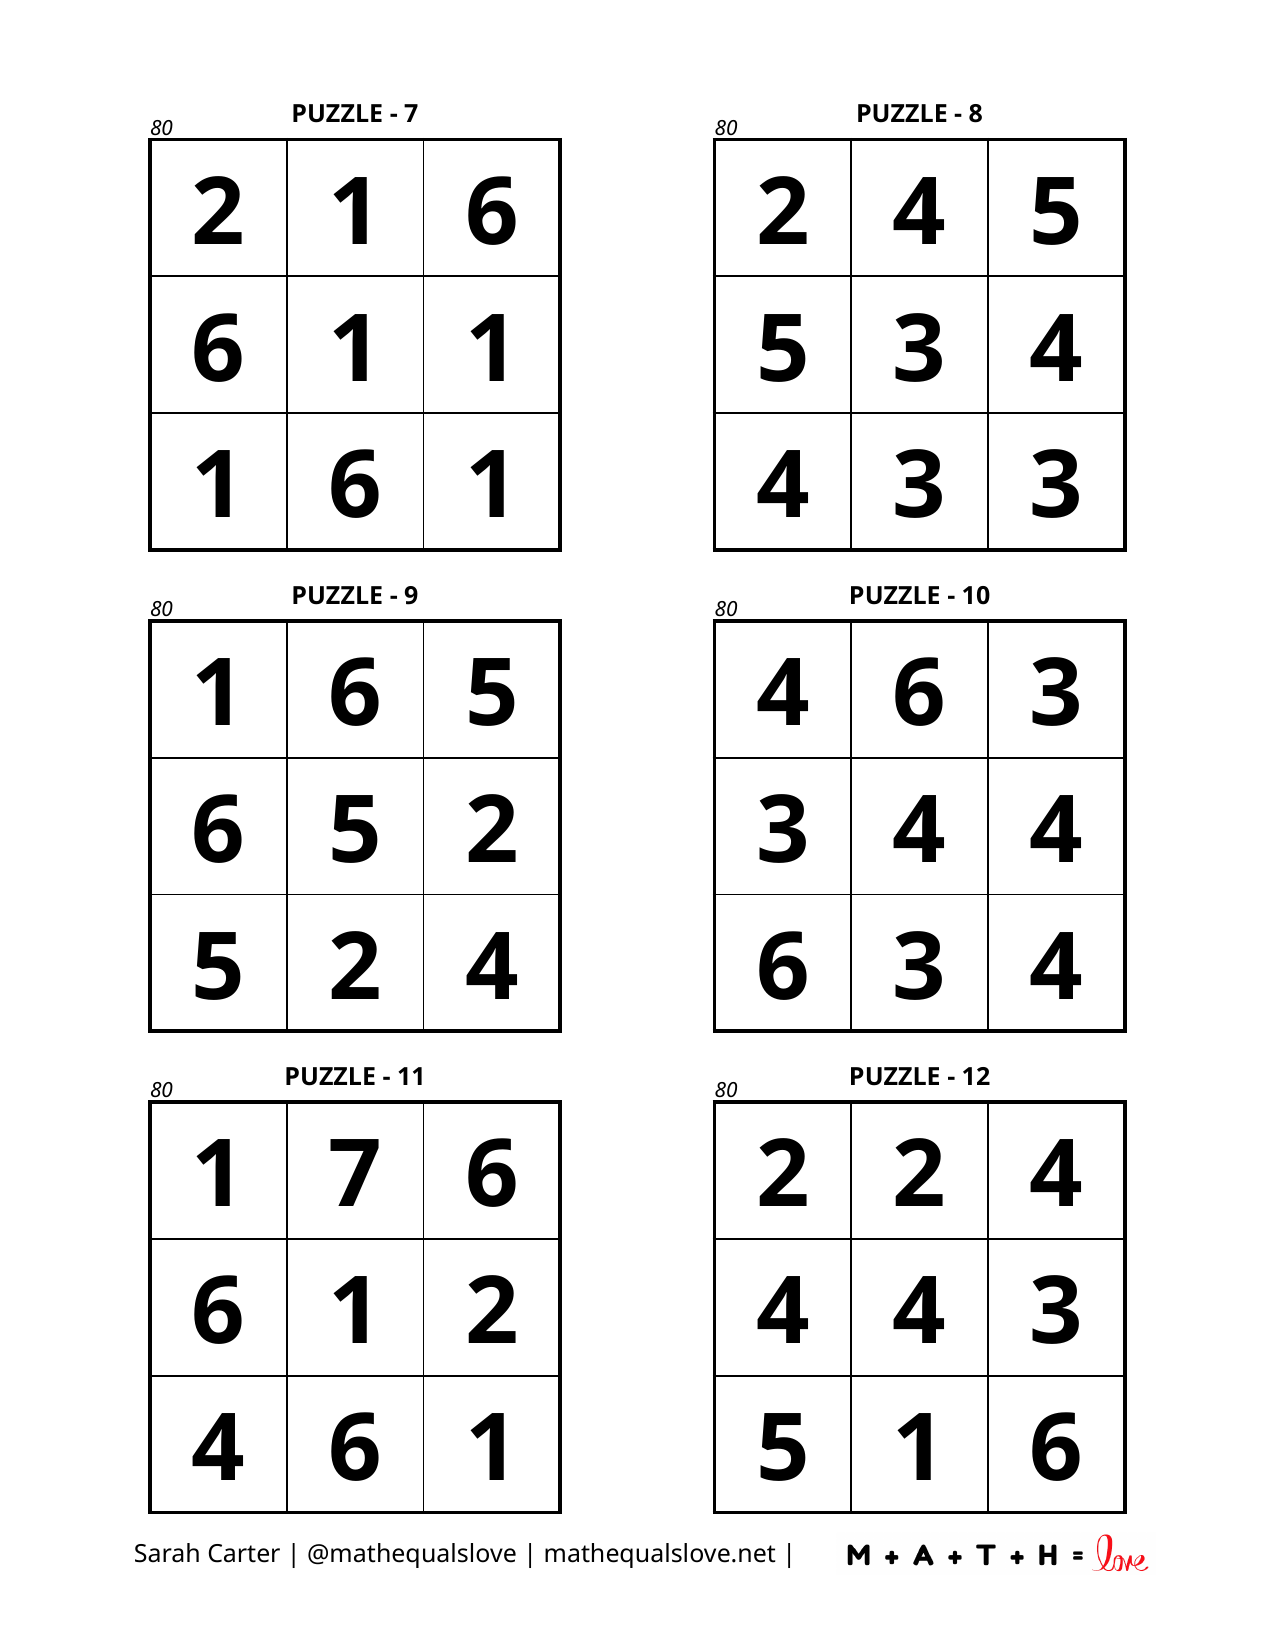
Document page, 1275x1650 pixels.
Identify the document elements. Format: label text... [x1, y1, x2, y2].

table_cell 3 [989, 414, 1123, 548]
text_box 80 [714, 114, 923, 140]
table_header 2 [852, 1104, 987, 1238]
table_cell 5 [152, 895, 286, 1029]
table_header 6 [424, 141, 558, 275]
table_cell 5 [716, 1377, 850, 1511]
text_box PUZZLE - 7 [149, 97, 561, 128]
text_box PUZZLE - 12 [714, 1060, 1125, 1091]
text_box PUZZLE - 9 [149, 579, 561, 610]
text_box 80 [149, 114, 359, 140]
table_cell 4 [424, 895, 558, 1029]
text_box 80 [149, 595, 359, 621]
table_cell 6 [152, 759, 286, 894]
table_cell 1 [424, 1377, 558, 1511]
table_cell 4 [152, 1377, 286, 1511]
table_cell 4 [716, 414, 850, 548]
table_header 2 [716, 1104, 850, 1238]
table_cell 6 [716, 895, 850, 1029]
table_header 7 [288, 1104, 423, 1238]
table_cell 5 [716, 277, 850, 412]
table_header 1 [152, 1104, 286, 1238]
table_cell 1 [424, 414, 558, 548]
table_cell 6 [152, 1240, 286, 1375]
table_cell 3 [852, 414, 987, 548]
table_cell 2 [424, 759, 558, 894]
table_cell 4 [716, 1240, 850, 1375]
text_box PUZZLE - 10 [714, 579, 1125, 610]
text_box 80 [714, 595, 923, 621]
table_header 2 [152, 141, 286, 275]
table_cell 3 [716, 759, 850, 894]
table_cell 3 [989, 1240, 1123, 1375]
table_header 2 [716, 141, 850, 275]
table_header 6 [288, 623, 423, 757]
table_header 4 [989, 1104, 1123, 1238]
table_cell 1 [288, 277, 423, 412]
table_header 4 [716, 623, 850, 757]
text_box PUZZLE - 11 [149, 1060, 561, 1091]
table_cell 2 [424, 1240, 558, 1375]
table_cell 3 [852, 277, 987, 412]
table_header 6 [424, 1104, 558, 1238]
table_header 1 [152, 623, 286, 757]
text_box PUZZLE - 8 [714, 97, 1125, 128]
table_cell 6 [989, 1377, 1123, 1511]
table_cell 1 [852, 1377, 987, 1511]
table_header 4 [852, 141, 987, 275]
table_cell 6 [288, 414, 423, 548]
table_cell 4 [989, 277, 1123, 412]
table_cell 4 [989, 895, 1123, 1029]
table_cell 4 [852, 759, 987, 894]
table_header 3 [989, 623, 1123, 757]
table_cell 6 [288, 1377, 423, 1511]
table_header 6 [852, 623, 987, 757]
table_header 1 [288, 141, 423, 275]
text_box 80 [714, 1077, 923, 1103]
table_cell 6 [152, 277, 286, 412]
table_cell 1 [288, 1240, 423, 1375]
table_cell 3 [852, 895, 987, 1029]
table_cell 5 [288, 759, 423, 894]
table_cell 4 [989, 759, 1123, 894]
table_header 5 [424, 623, 558, 757]
table_cell 2 [288, 895, 423, 1029]
table_cell 1 [424, 277, 558, 412]
table_cell 1 [152, 414, 286, 548]
table_header 5 [989, 141, 1123, 275]
text_box 80 [149, 1077, 359, 1103]
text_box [118, 1529, 1199, 1576]
table_cell 4 [852, 1240, 987, 1375]
